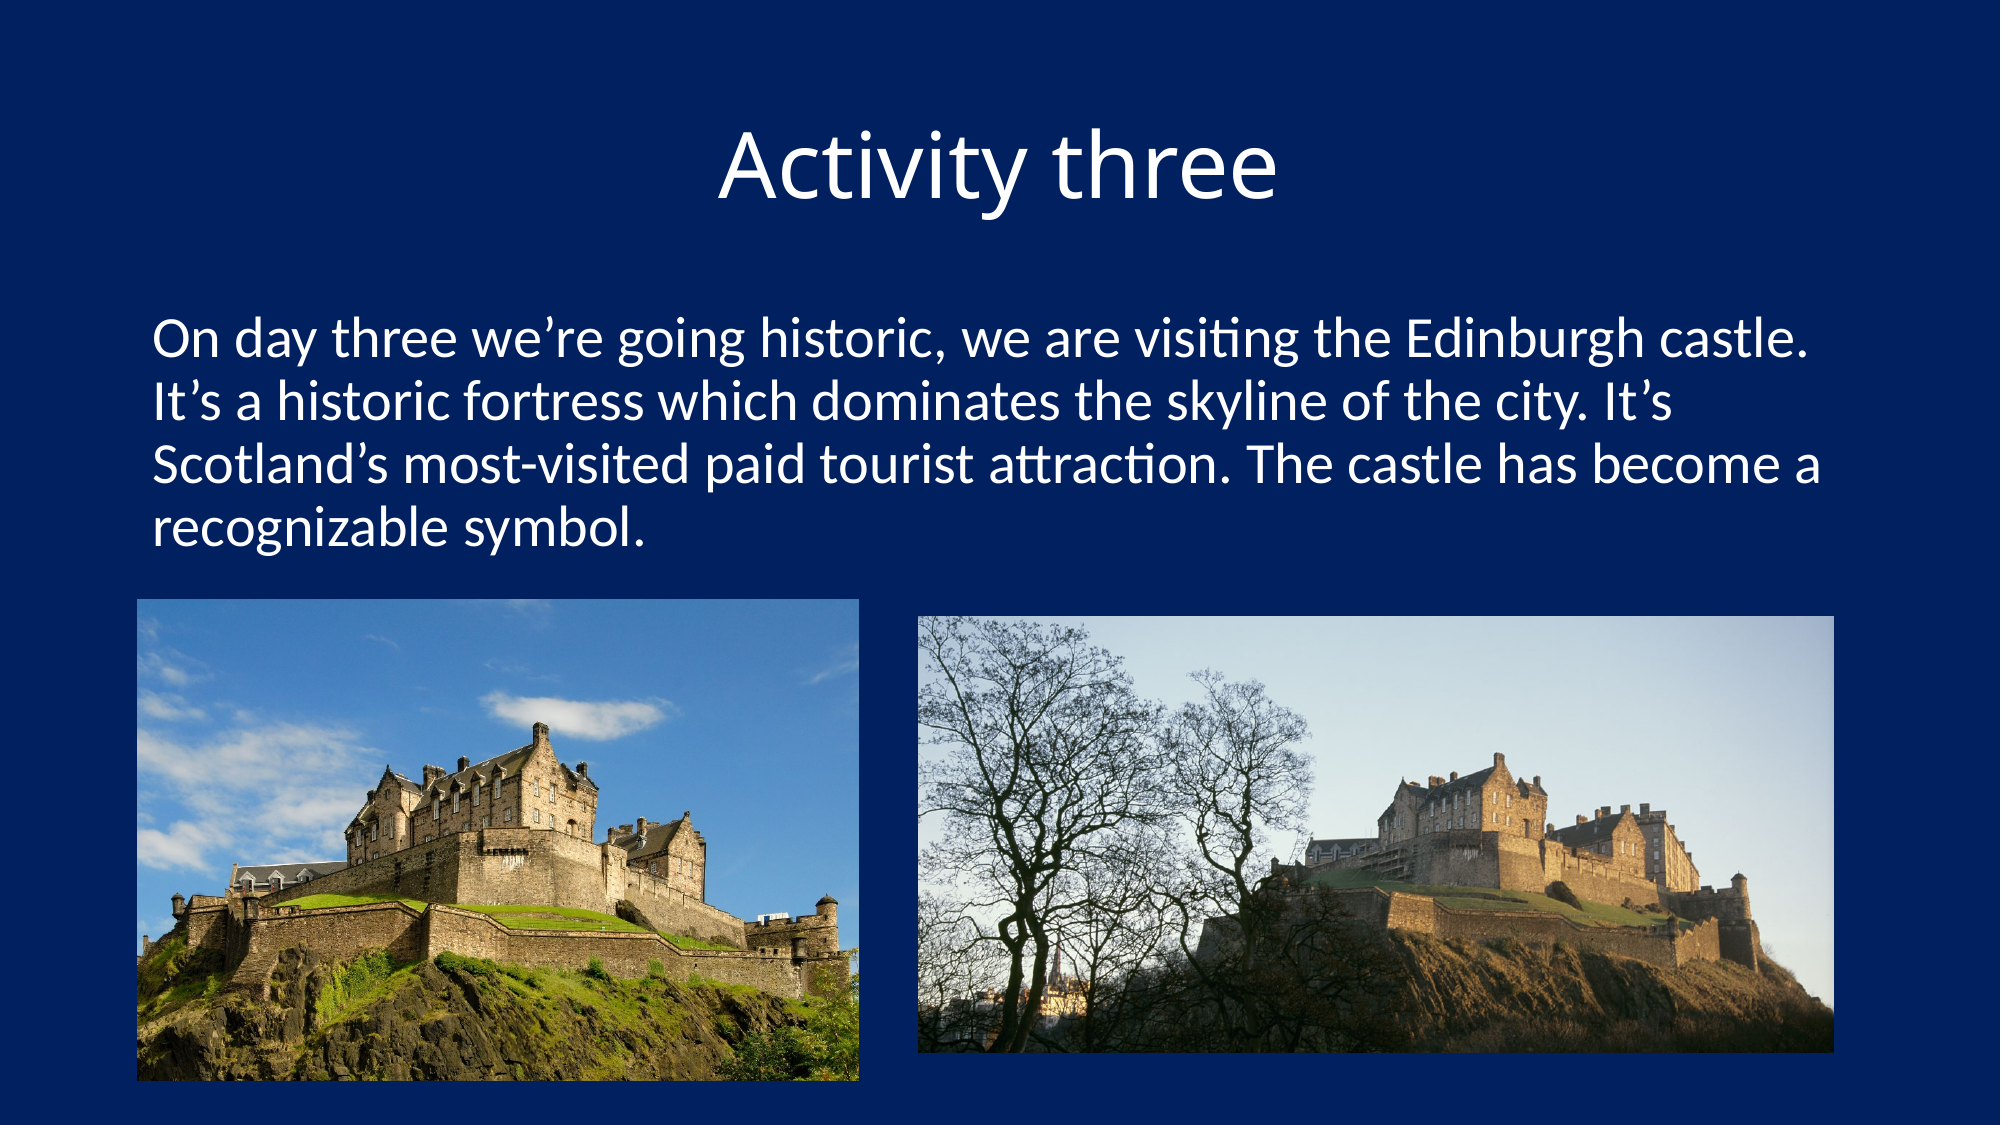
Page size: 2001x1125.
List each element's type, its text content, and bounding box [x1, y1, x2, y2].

picture [917, 616, 1834, 1053]
picture [137, 599, 859, 1081]
list On day three we’re going historic, we are visiting the Edinburgh castle. It’s a historic fortress which dominates the skyline of the city. It’s Scotland’s most-visited paid tourist attraction. The castle has become a recognizable symbol. [137, 299, 1863, 1014]
title Activity three [137, 59, 1863, 278]
